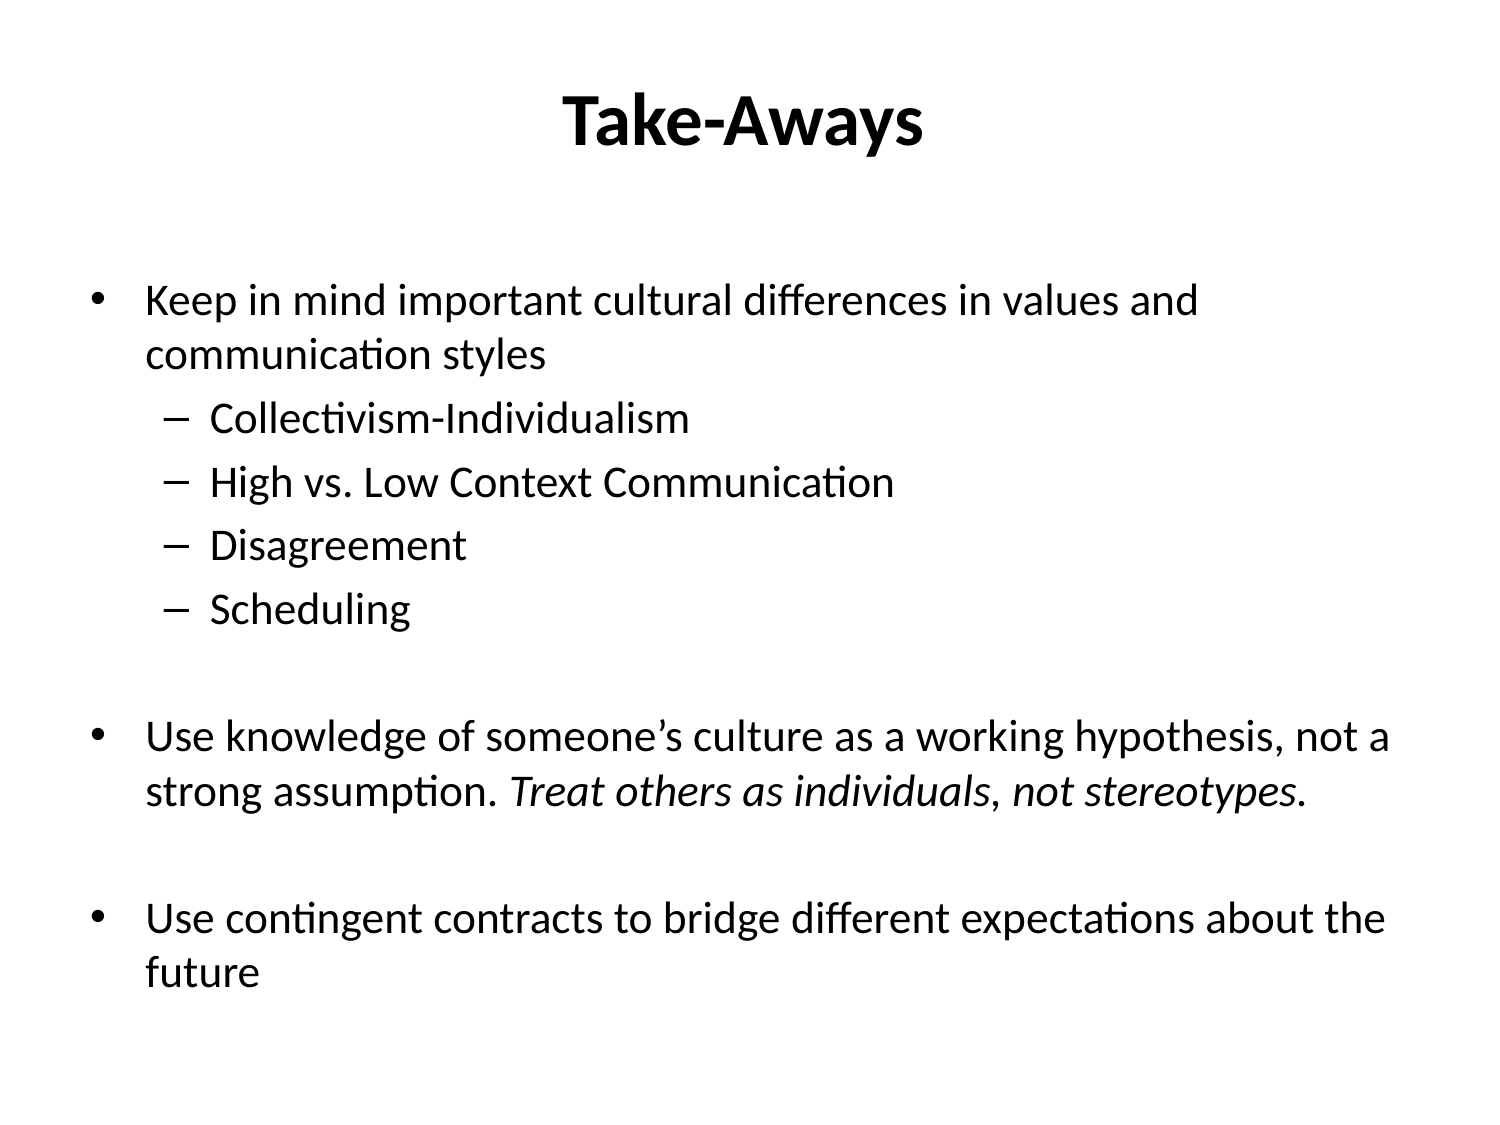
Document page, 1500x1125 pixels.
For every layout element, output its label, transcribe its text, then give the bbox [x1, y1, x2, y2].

list Keep in mind important cultural differences in values and communication styles Collectivism-Individualism High vs. Low Context Communication Disagreement Scheduling Use knowledge of someone’s culture as a working hypothesis, not a strong assumption. Treat others as individuals, not stereotypes. Use contingent contracts to bridge different expectations about the future [75, 262, 1425, 1005]
title Take-Aways [55, 21, 1433, 210]
